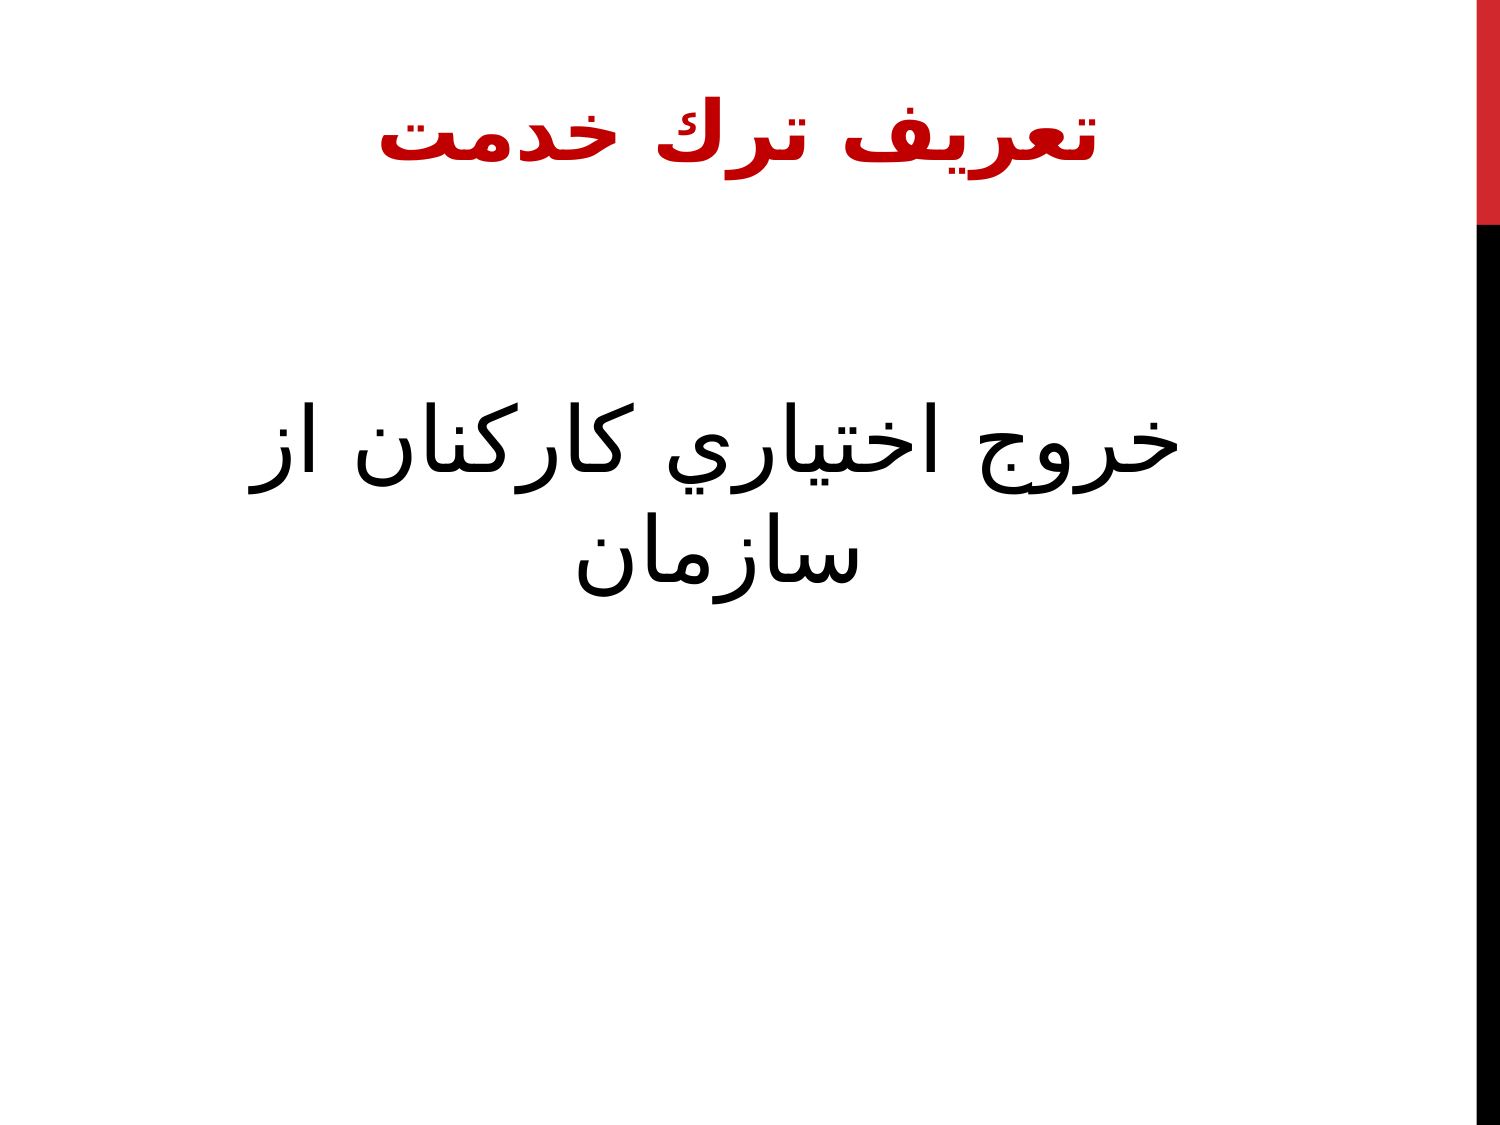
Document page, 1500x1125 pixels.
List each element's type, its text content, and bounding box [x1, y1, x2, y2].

text_box خروج اختياري كاركنان از سازمان [127, 373, 1351, 539]
text_box تعريف ترك خدمت [64, 90, 1413, 185]
